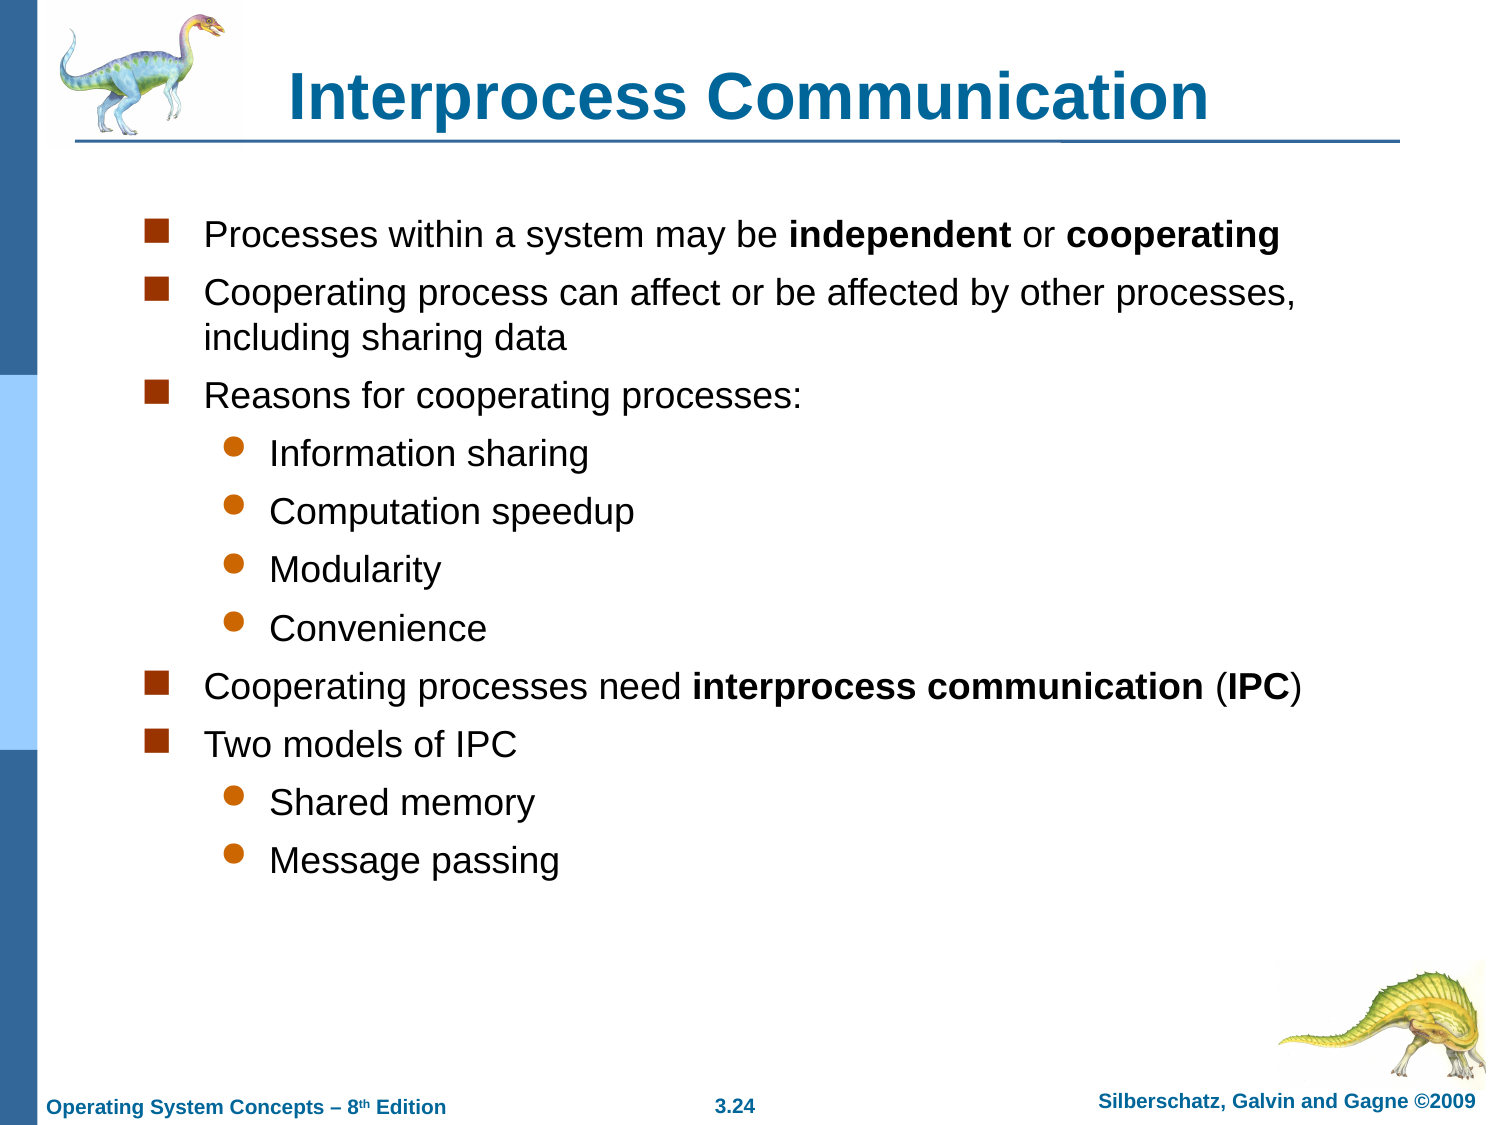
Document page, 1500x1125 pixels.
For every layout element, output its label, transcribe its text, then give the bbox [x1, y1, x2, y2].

list Processes within a system may be independent or cooperating Cooperating process can affect or be affected by other processes, including sharing data Reasons for cooperating processes: Information sharing Computation speedup Modularity Convenience Cooperating processes need interprocess communication (IPC) Two models of IPC Shared memory Message passing [132, 202, 1365, 946]
title Interprocess Communication [75, 45, 1425, 141]
picture [46, 0, 243, 149]
picture [1275, 959, 1486, 1090]
